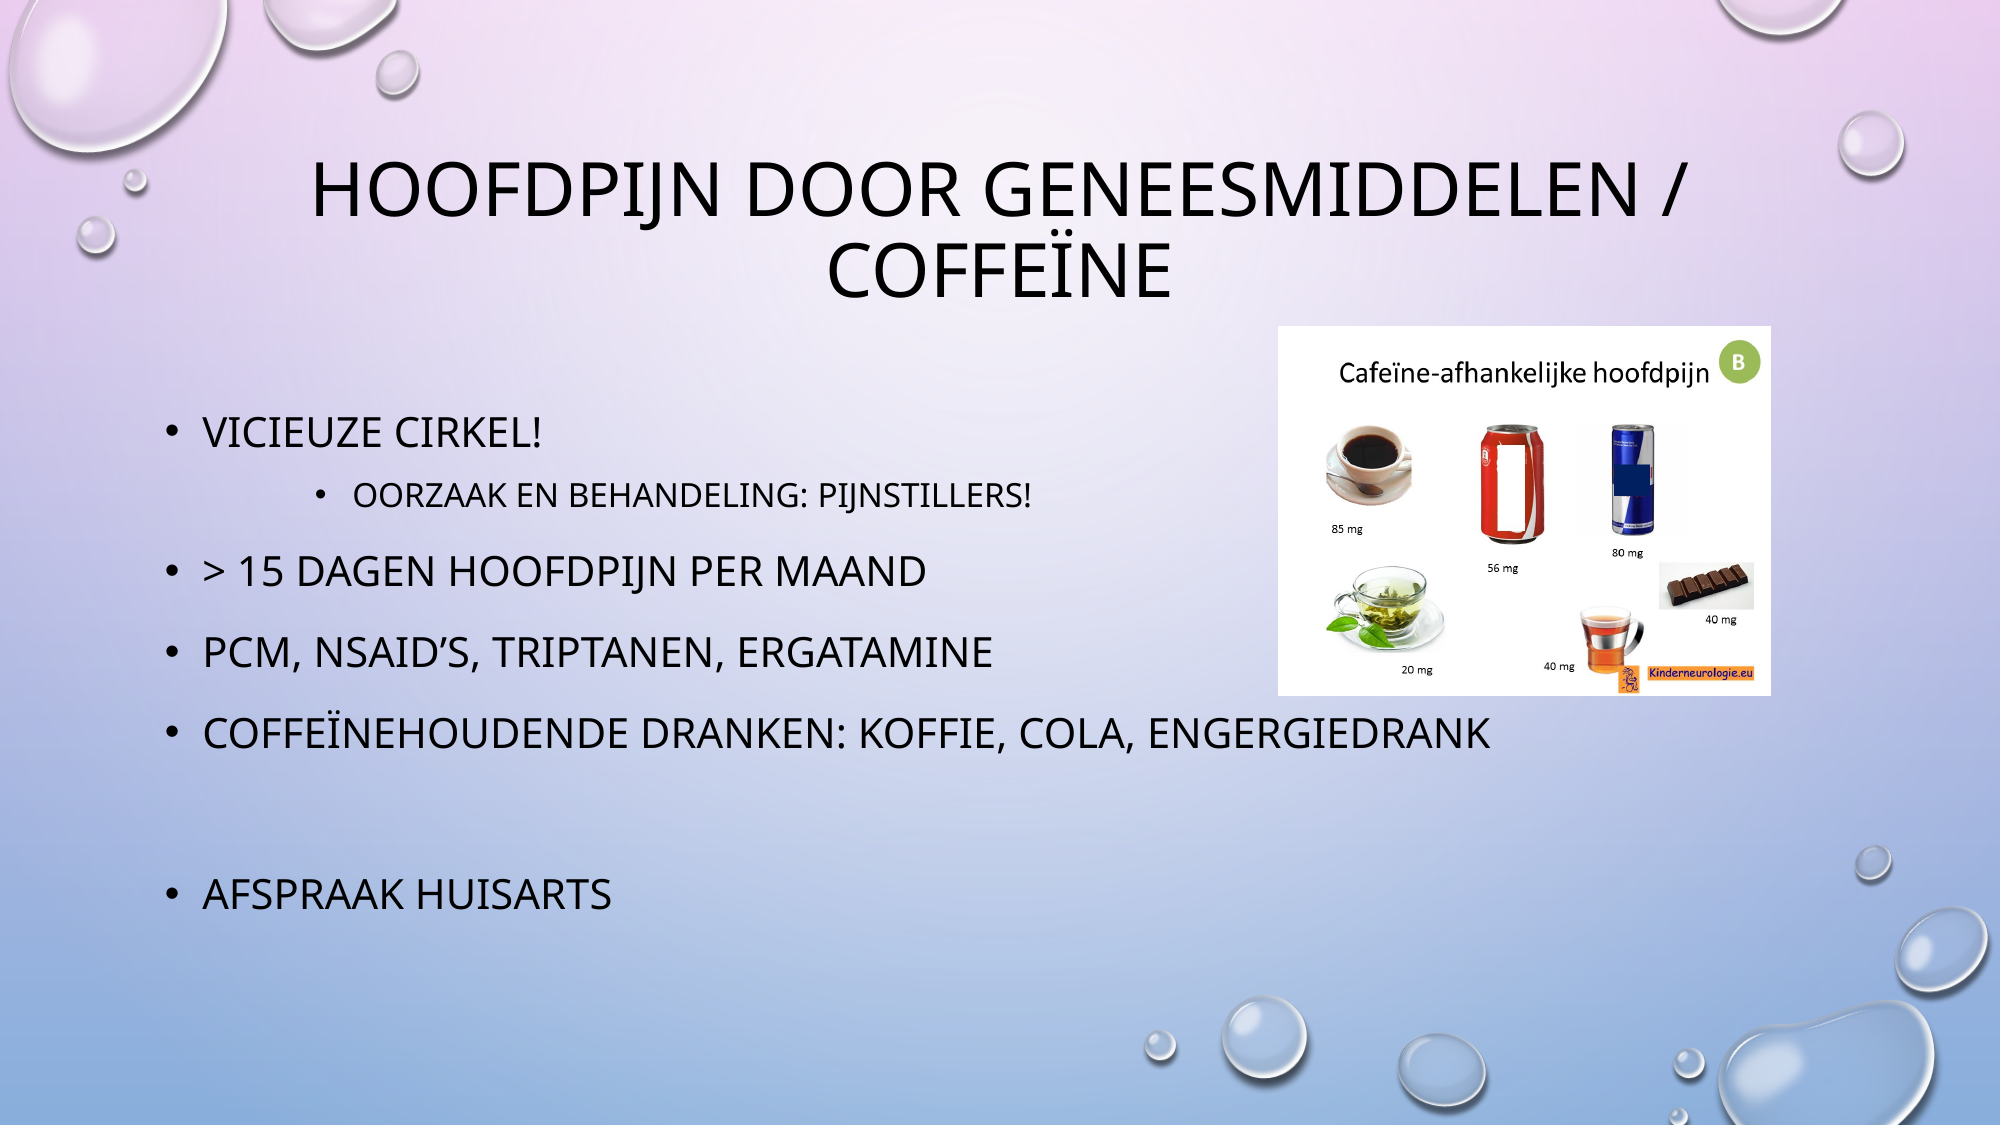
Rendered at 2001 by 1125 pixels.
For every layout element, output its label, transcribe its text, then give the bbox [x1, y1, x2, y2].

title Hoofdpijn door geneesmiddelen / coffeïne [149, 101, 1851, 364]
list Vicieuze cirkel! Oorzaak en behandeling: Pijnstillers! > 15 dagen hoofdpijn per maand PCM, Nsaid’s, triptanen, ergatamine Coffeïnehoudende dranken: koffie, cola, engergiedrank Afspraak huisarts [149, 388, 1850, 950]
picture [0, 0, 2000, 1125]
